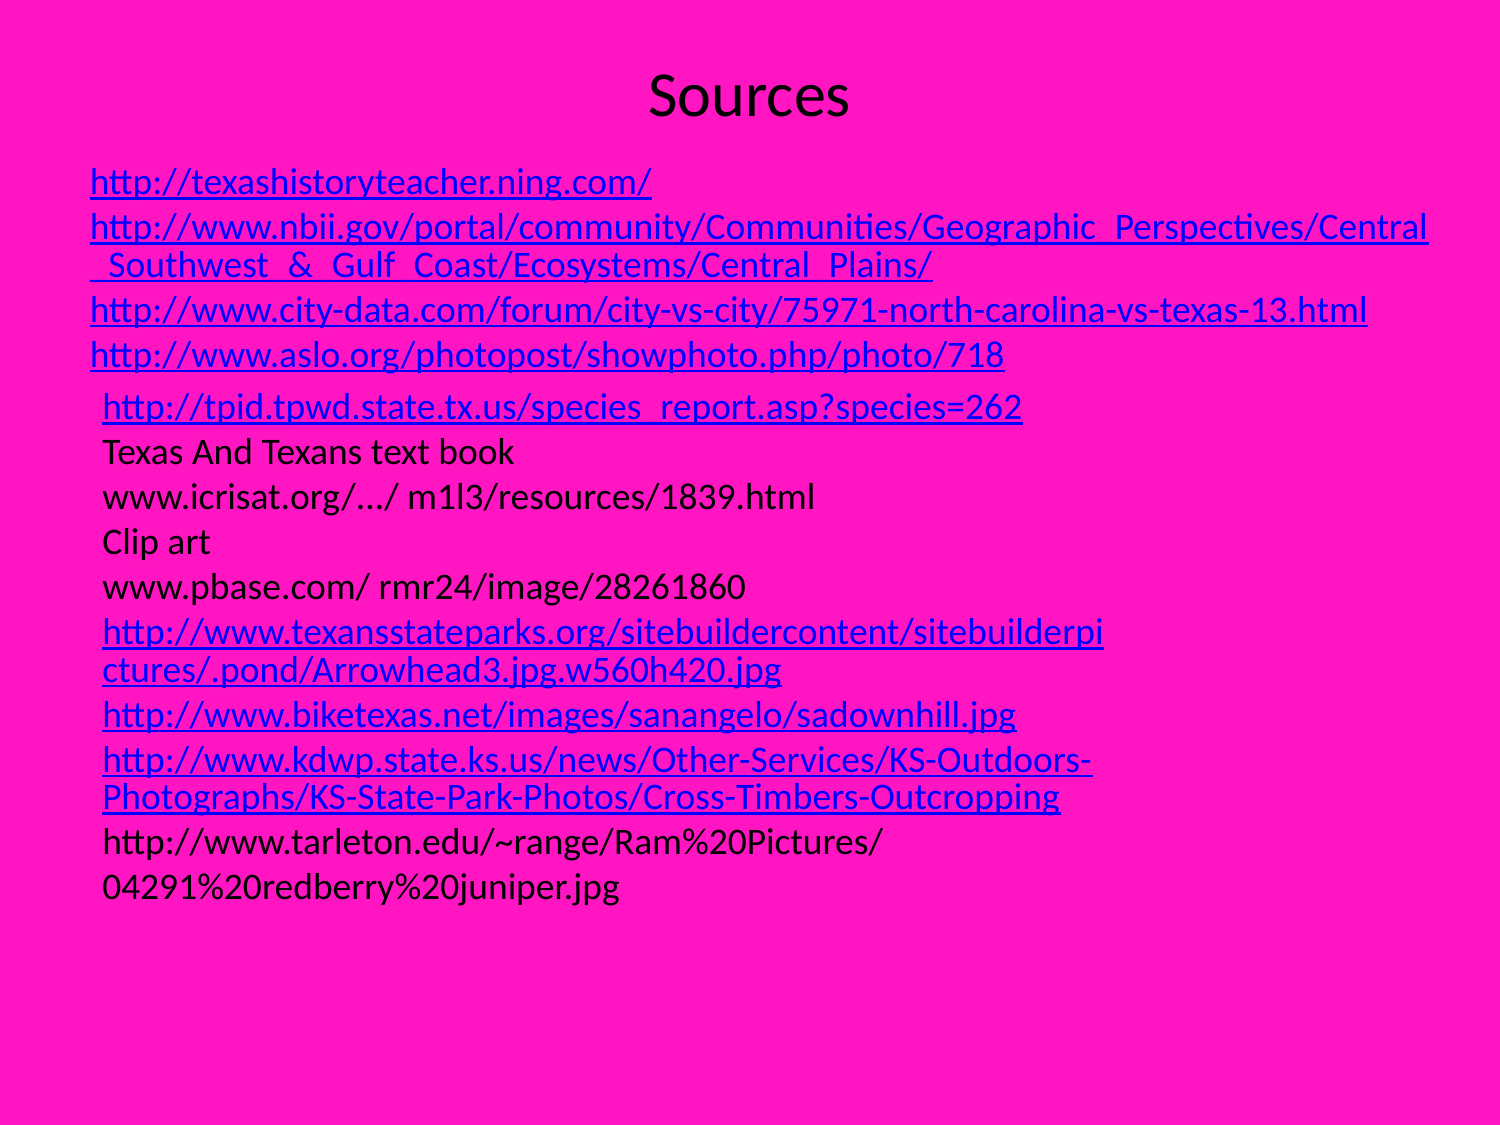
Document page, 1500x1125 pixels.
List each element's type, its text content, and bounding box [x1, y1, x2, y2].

title Sources [75, 45, 1425, 138]
text_box http://tpid.tpwd.state.tx.us/species_report.asp?species=262 Texas And Texans text book www.icrisat.org/.../ m1l3/resources/1839.html Clip art www.pbase.com/ rmr24/image/28261860 http://www.texansstateparks.org/sitebuildercontent/sitebuilderpictures/.pond/Arrowhead3.jpg.w560h420.jpg http://www.biketexas.net/images/sanangelo/sadownhill.jpg http://www.kdwp.state.ks.us/news/Other-Services/KS-Outdoors-Photographs/KS-State-Park-Photos/Cross-Timbers-Outcropping http://www.tarleton.edu/~range/Ram%20Pictures/04291%20redberry%20juniper.jpg [87, 374, 1125, 885]
text_box http://texashistoryteacher.ning.com/ http://www.nbii.gov/portal/community/Communities/Geographic_Perspectives/Central_Southwest_&_Gulf_Coast/Ecosystems/Central_Plains/ http://www.city-data.com/forum/city-vs-city/75971-north-carolina-vs-texas-13.html http://www.aslo.org/photopost/showphoto.php/photo/718 [75, 149, 1463, 390]
